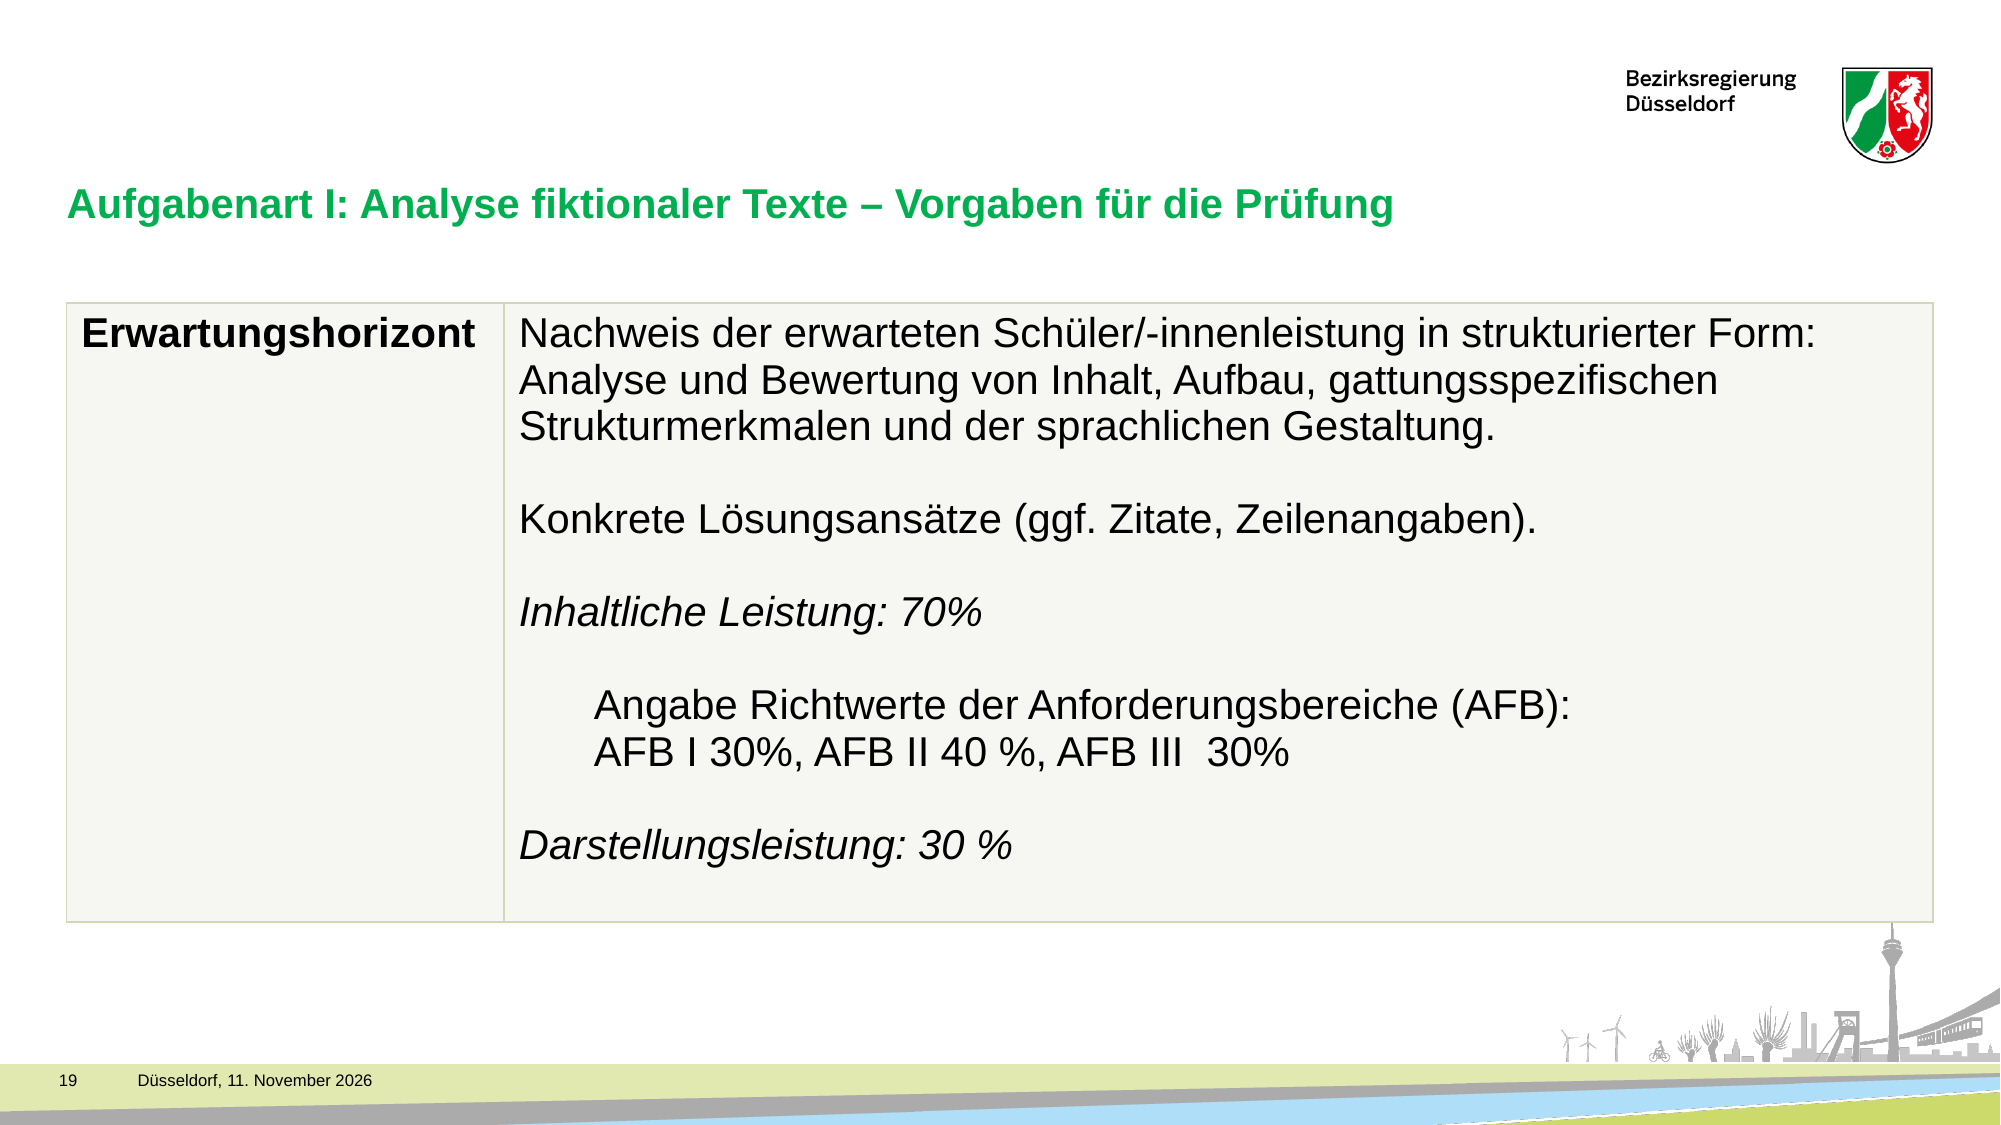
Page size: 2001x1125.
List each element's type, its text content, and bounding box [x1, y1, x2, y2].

table_header Erwartungshorizont [67, 304, 503, 921]
title Aufgabenart I: Analyse fiktionaler Texte – Vorgaben für die Prüfung [66, 149, 1933, 256]
picture [1625, 66, 1933, 149]
picture [0, 916, 2000, 1125]
footer Düsseldorf, 2. Dezember 2023 [137, 1070, 595, 1125]
table_header Nachweis der erwarteten Schüler/-innenleistung in strukturierter Form: Analyse und Bewertung von Inhalt, Aufbau, gattungsspezifischen Strukturmerkmalen und der sprachlichen Gestaltung. Konkrete Lösungsansätze (ggf. Zitate, Zeilenangaben). Inhaltliche Leistung: 70% Angabe Richtwerte der Anforderungsbereiche (AFB): AFB I 30%, AFB II 40 %, AFB III 30% Darstellungsleistung: 30 % [505, 304, 1932, 921]
slide_number 19 [58, 1070, 123, 1125]
